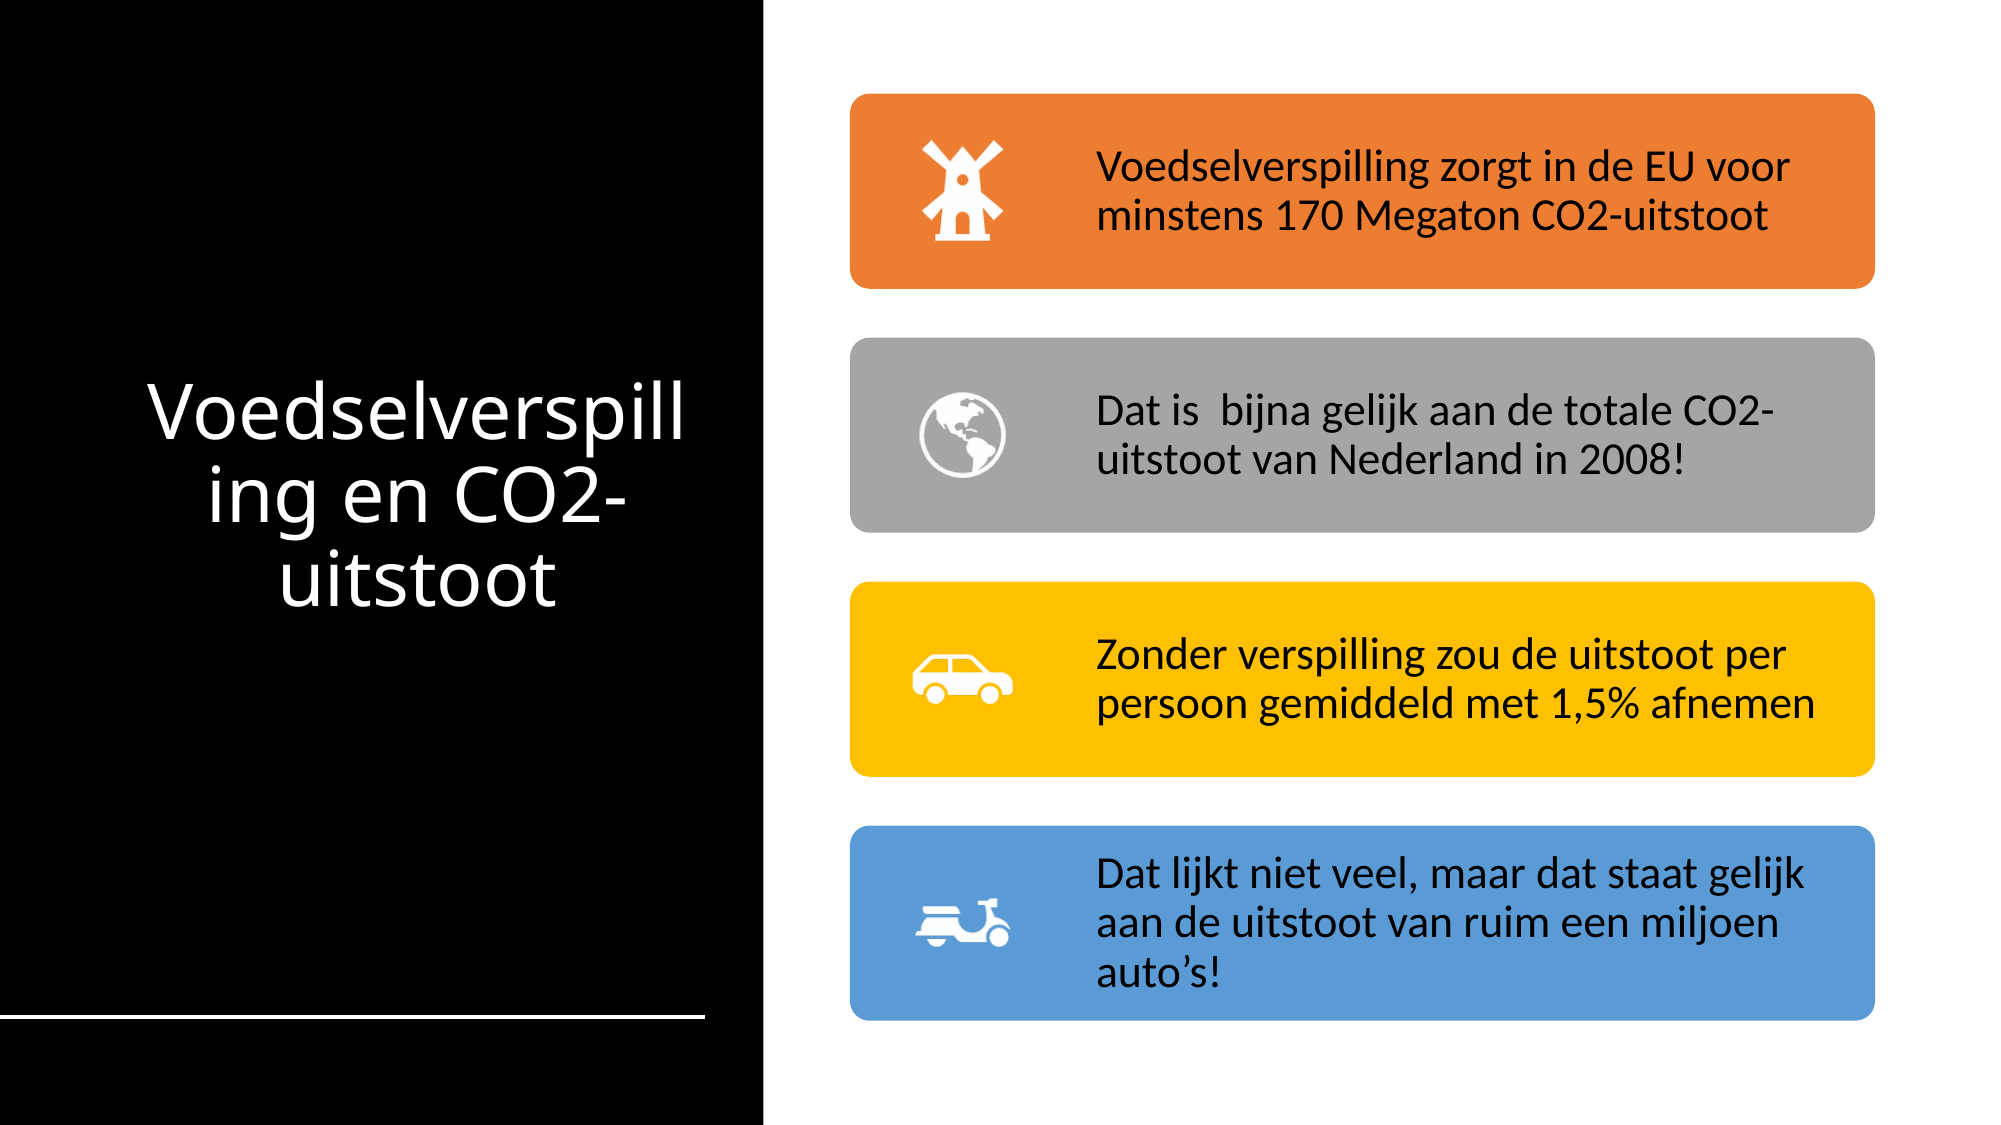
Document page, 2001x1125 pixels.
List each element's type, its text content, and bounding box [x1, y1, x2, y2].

text_box [0, 0, 764, 1125]
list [849, 93, 1875, 1022]
title Voedselverspilling en CO2-uitstoot [125, 91, 711, 905]
